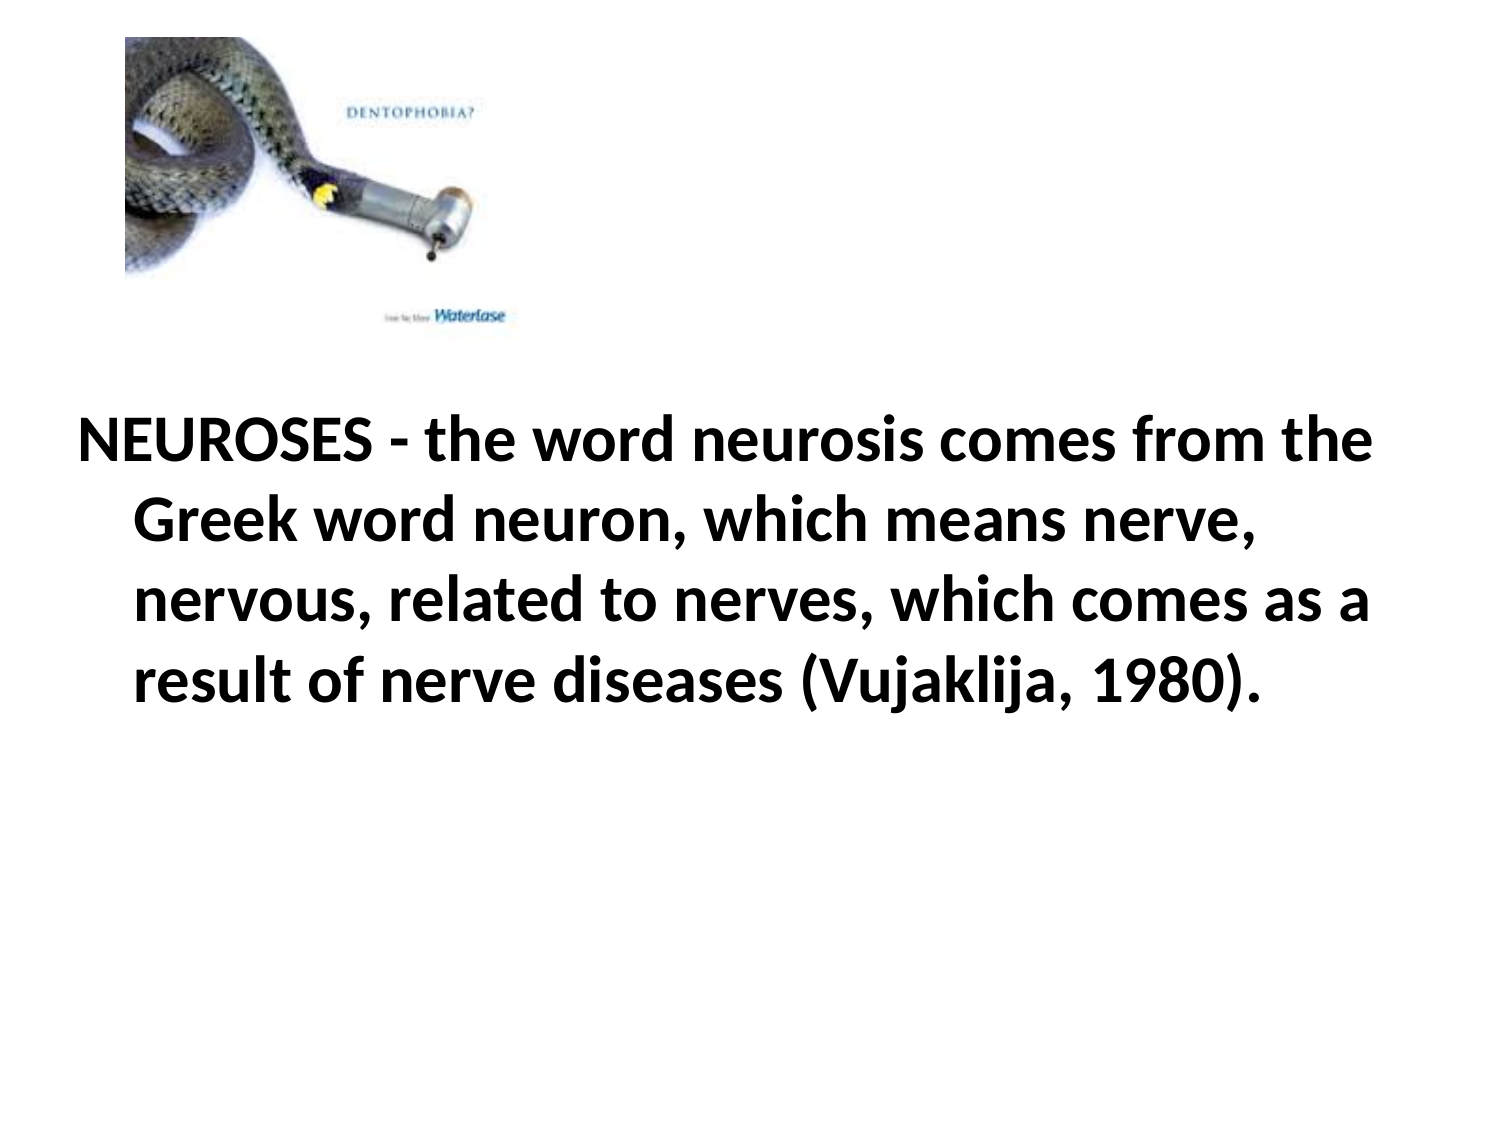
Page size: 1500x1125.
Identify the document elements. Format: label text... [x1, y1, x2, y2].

picture [124, 37, 526, 340]
list NEUROSES - the word neurosis comes from the Greek word neuron, which means nerve, nervous, related to nerves, which comes as a result of nerve diseases (Vujaklija, 1980). [62, 387, 1413, 1093]
